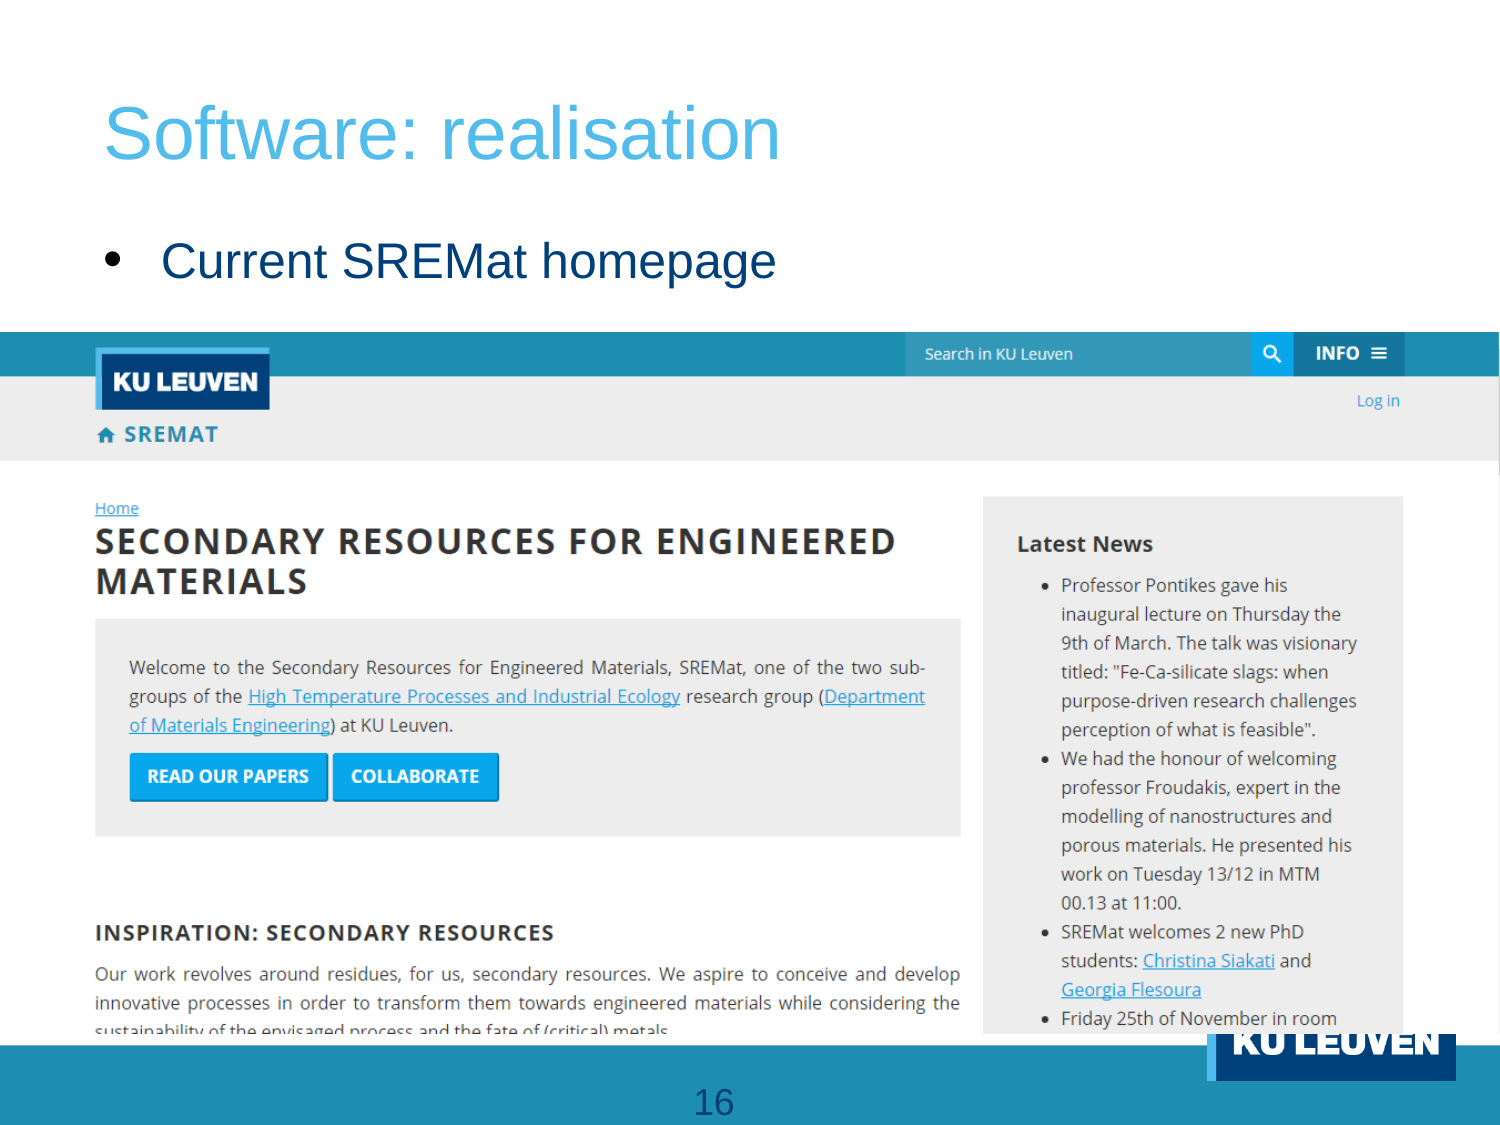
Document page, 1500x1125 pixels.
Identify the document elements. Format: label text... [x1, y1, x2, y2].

text_box Software: realisation [88, 76, 1456, 221]
text_box 16 [596, 1070, 750, 1118]
picture [0, 332, 1500, 1081]
text_box Current SREMat homepage [88, 221, 1456, 332]
picture [1264, 345, 1281, 362]
